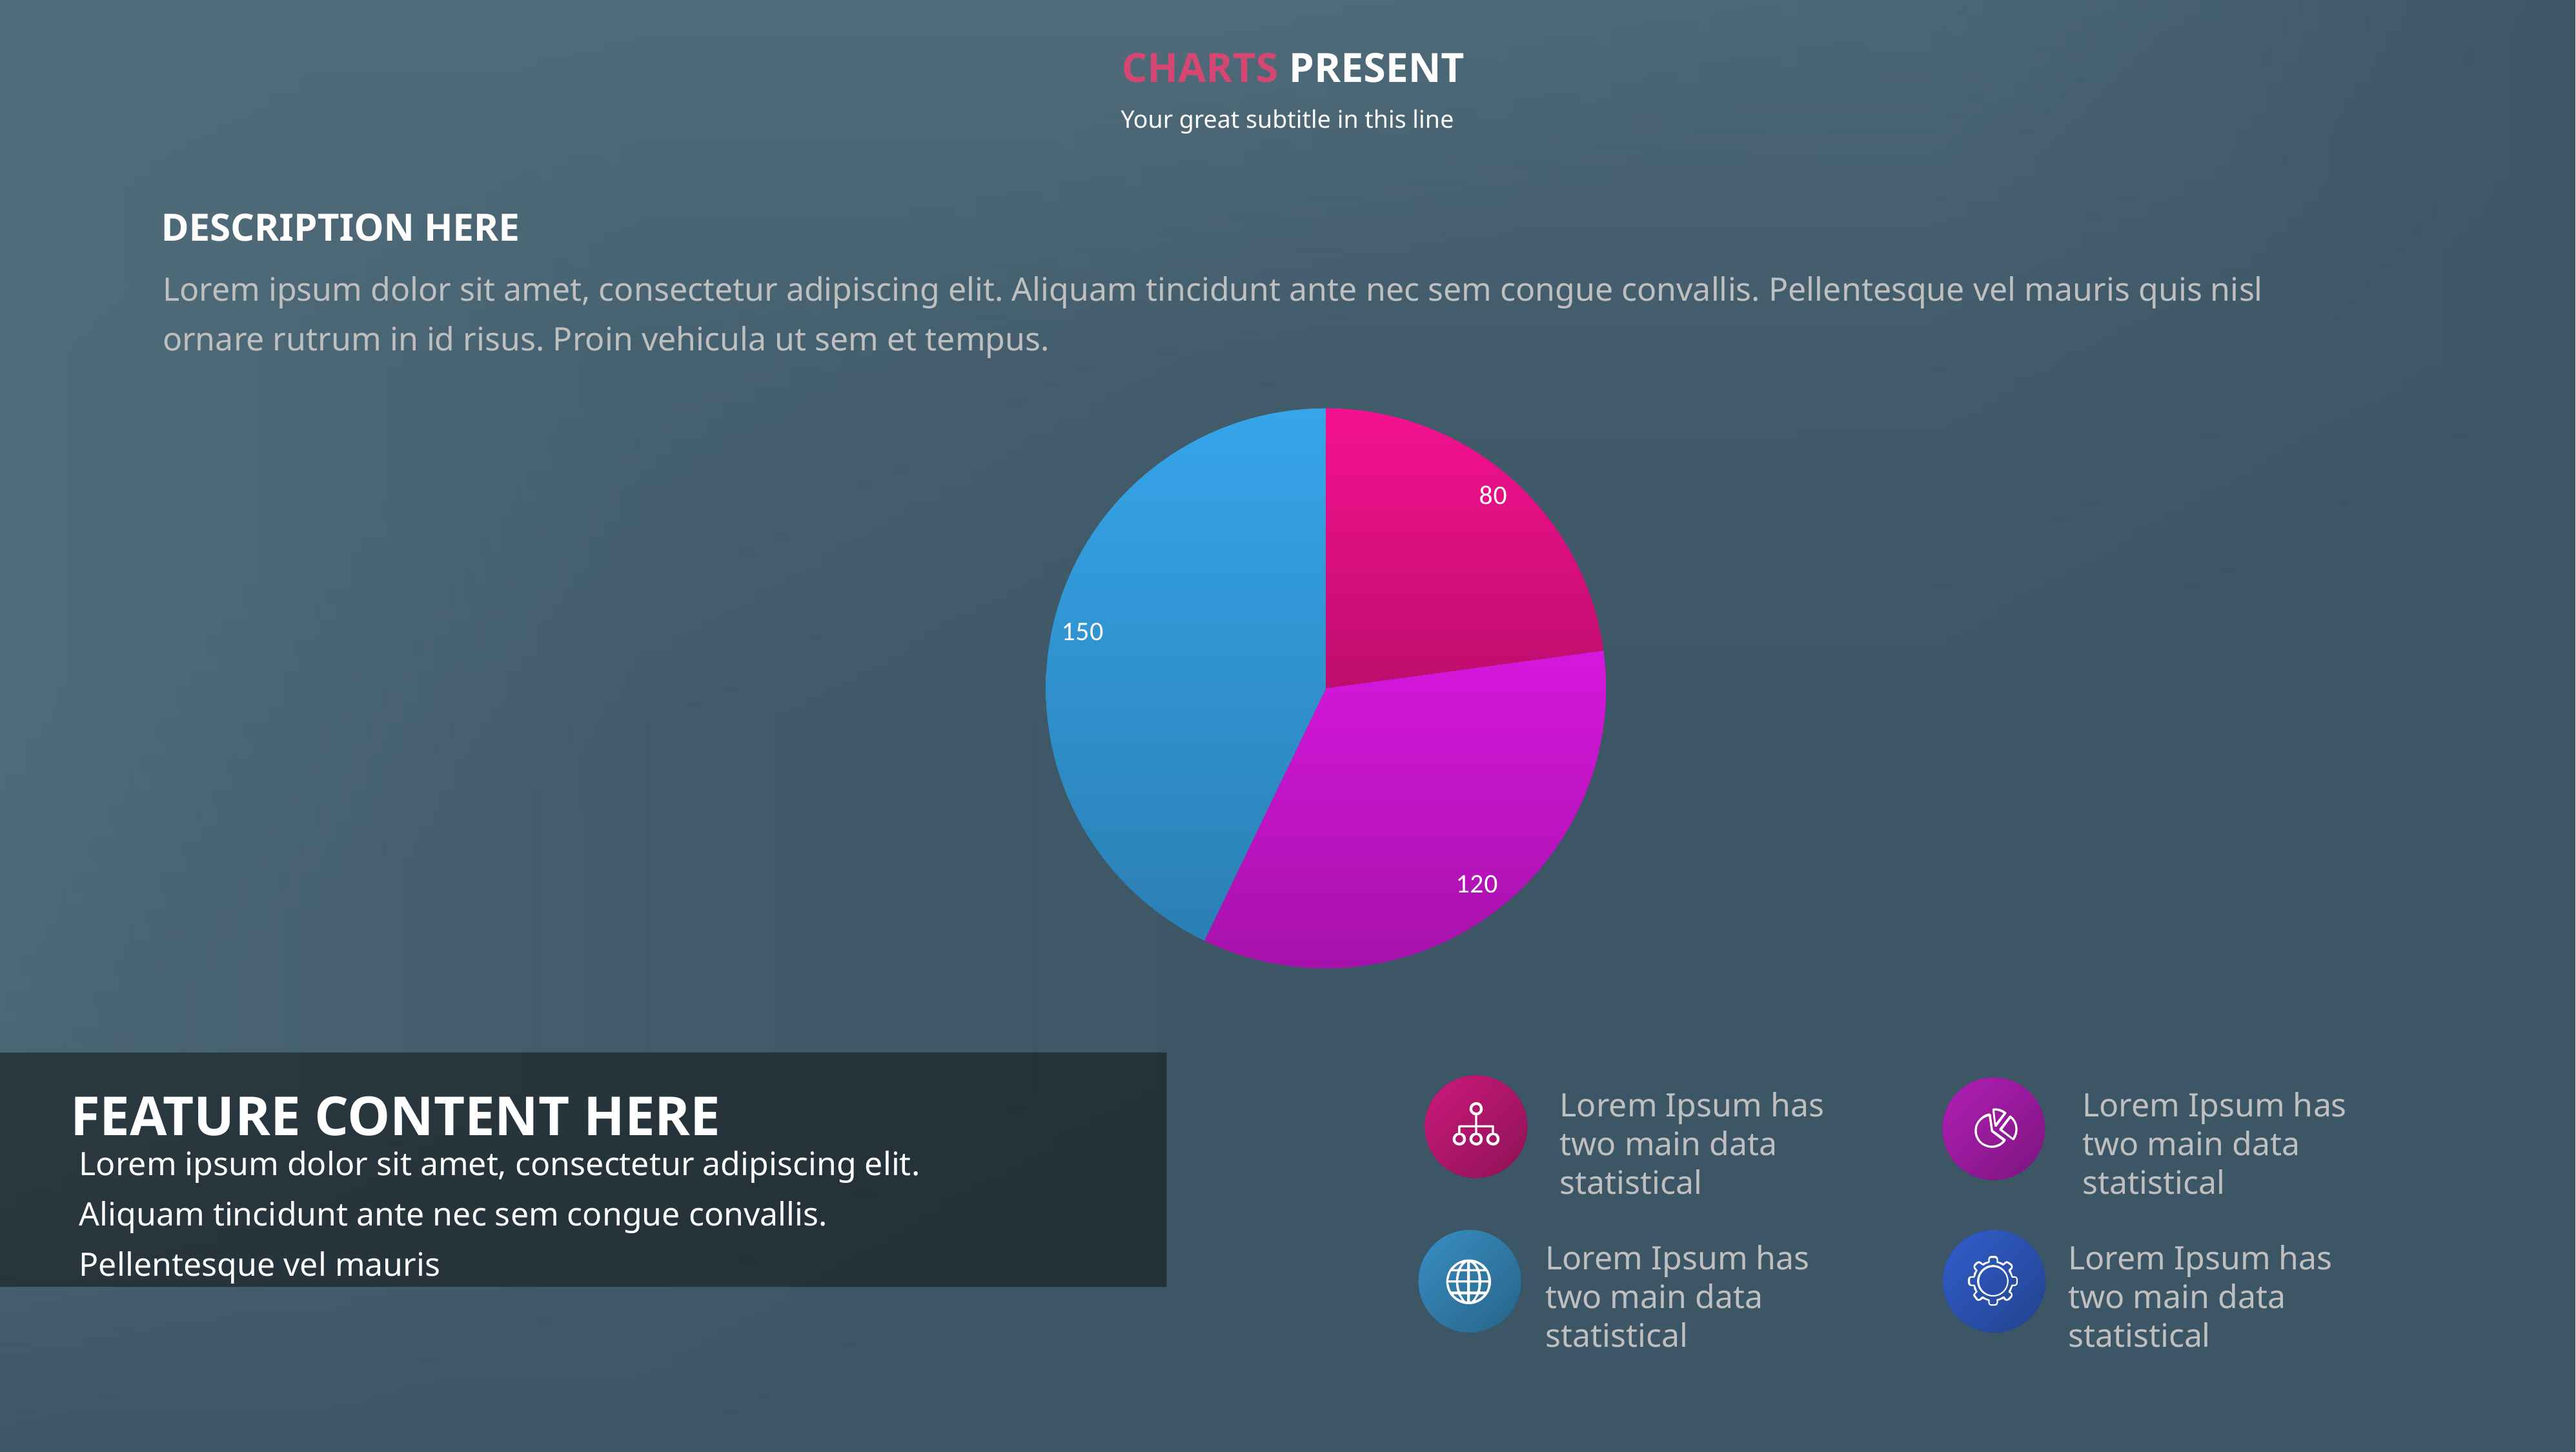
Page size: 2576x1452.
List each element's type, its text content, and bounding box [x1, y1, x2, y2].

picture [0, 0, 2576, 1452]
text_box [0, 1052, 1167, 1287]
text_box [1943, 1229, 2046, 1333]
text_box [1425, 1075, 1528, 1178]
text_box Lorem Ipsum has two main data statistical [1522, 1225, 1896, 1366]
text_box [1418, 1229, 1521, 1333]
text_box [1942, 1077, 2045, 1180]
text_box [136, 193, 2377, 372]
text_box Lorem Ipsum has two main data statistical [2045, 1225, 2419, 1366]
chart [117, 395, 2450, 1028]
text_box Lorem Ipsum has two main data statistical [1536, 1073, 1911, 1213]
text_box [803, 32, 1783, 146]
text_box Lorem Ipsum has two main data statistical [2059, 1073, 2434, 1213]
